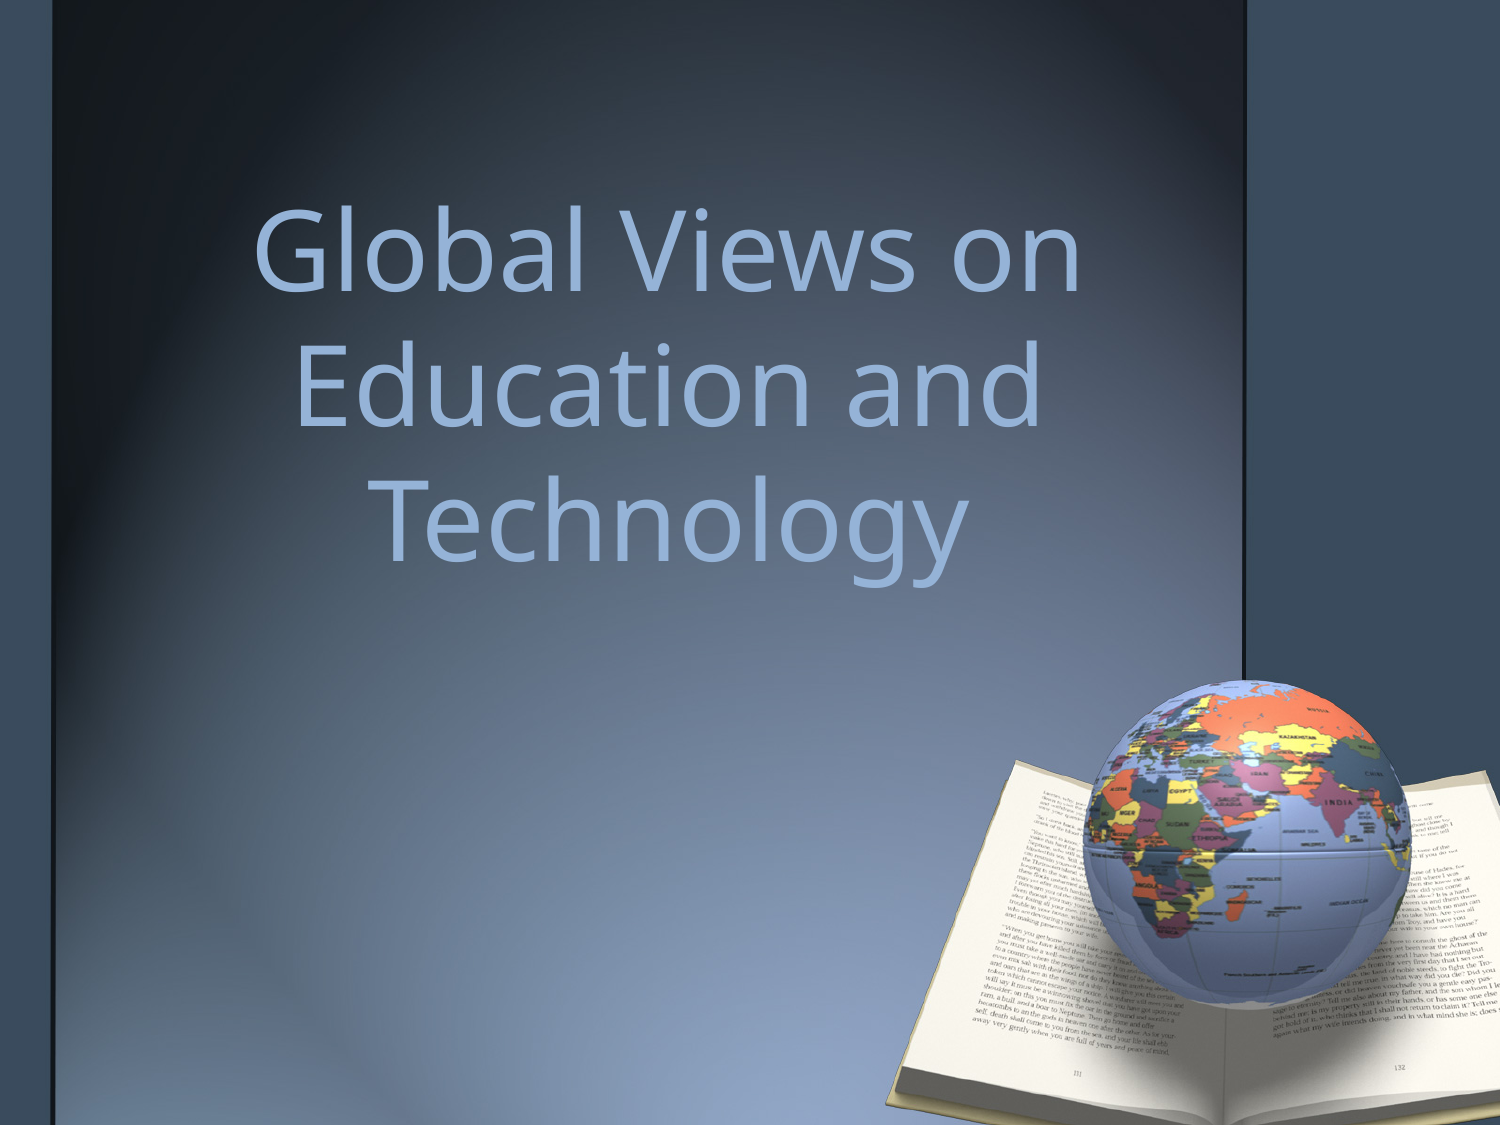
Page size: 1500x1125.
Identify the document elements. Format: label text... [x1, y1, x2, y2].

title Global Views on Education and Technology [124, 137, 1213, 626]
picture [0, 0, 1500, 1125]
